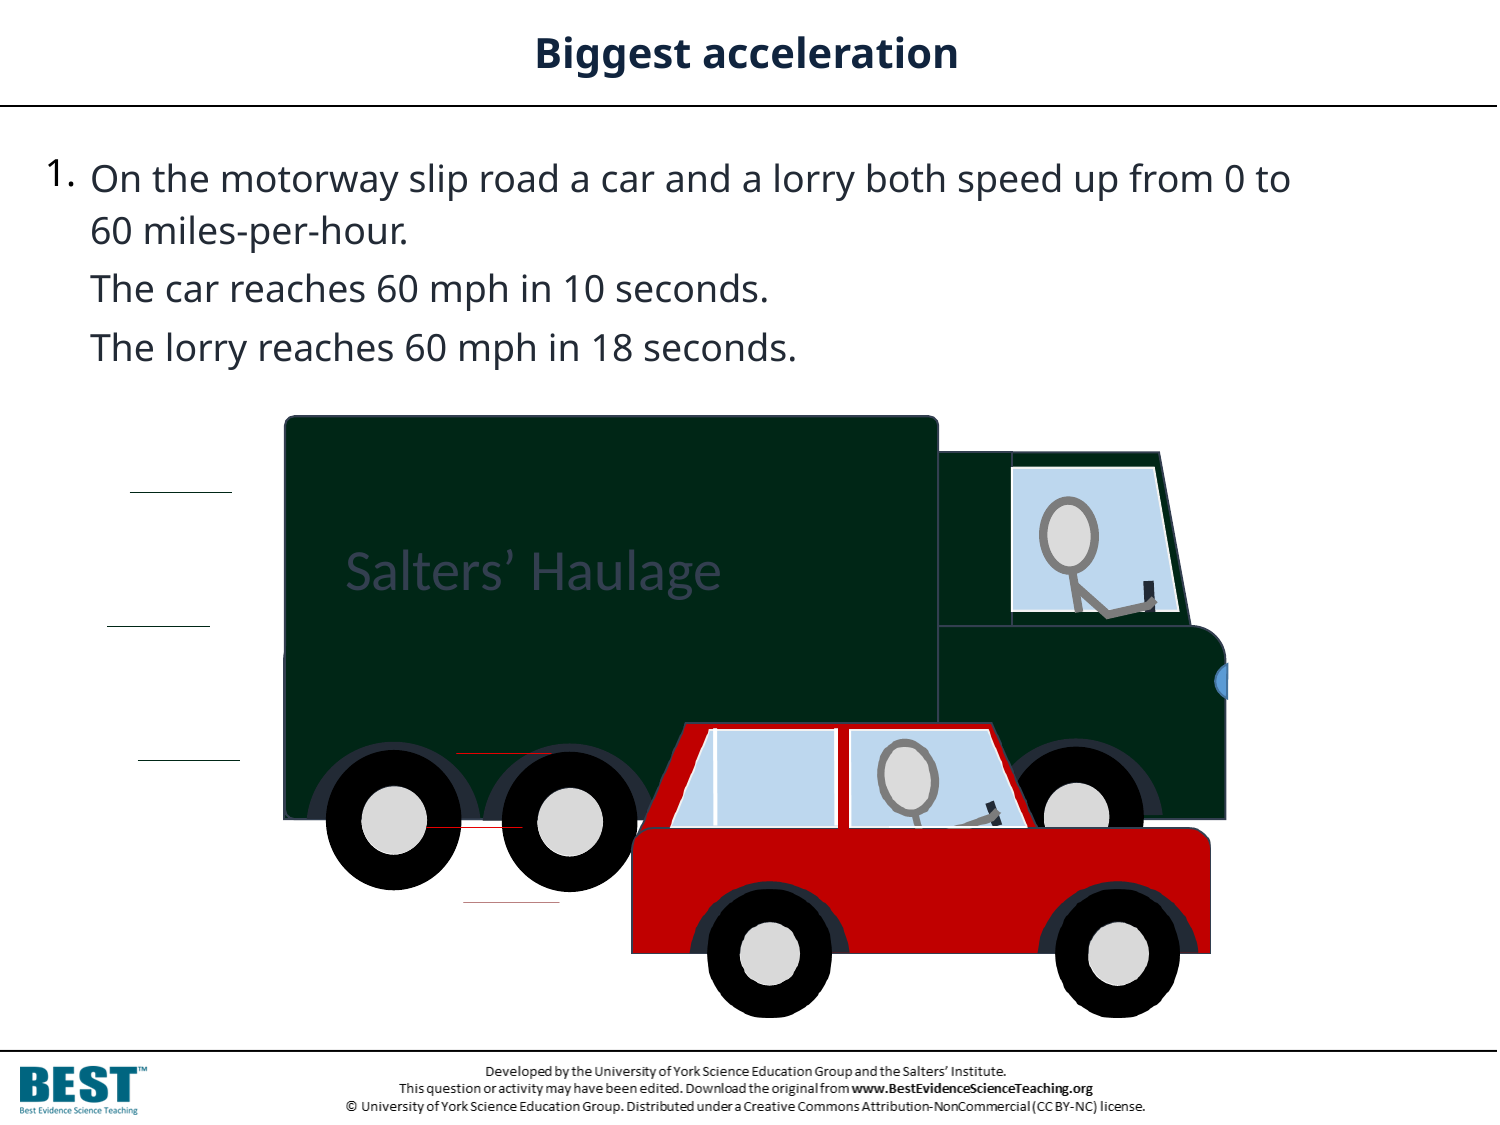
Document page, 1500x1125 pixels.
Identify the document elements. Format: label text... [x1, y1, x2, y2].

text_box Biggest acceleration [23, 4, 1471, 99]
picture [0, 105, 1498, 1125]
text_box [106, 416, 1260, 914]
